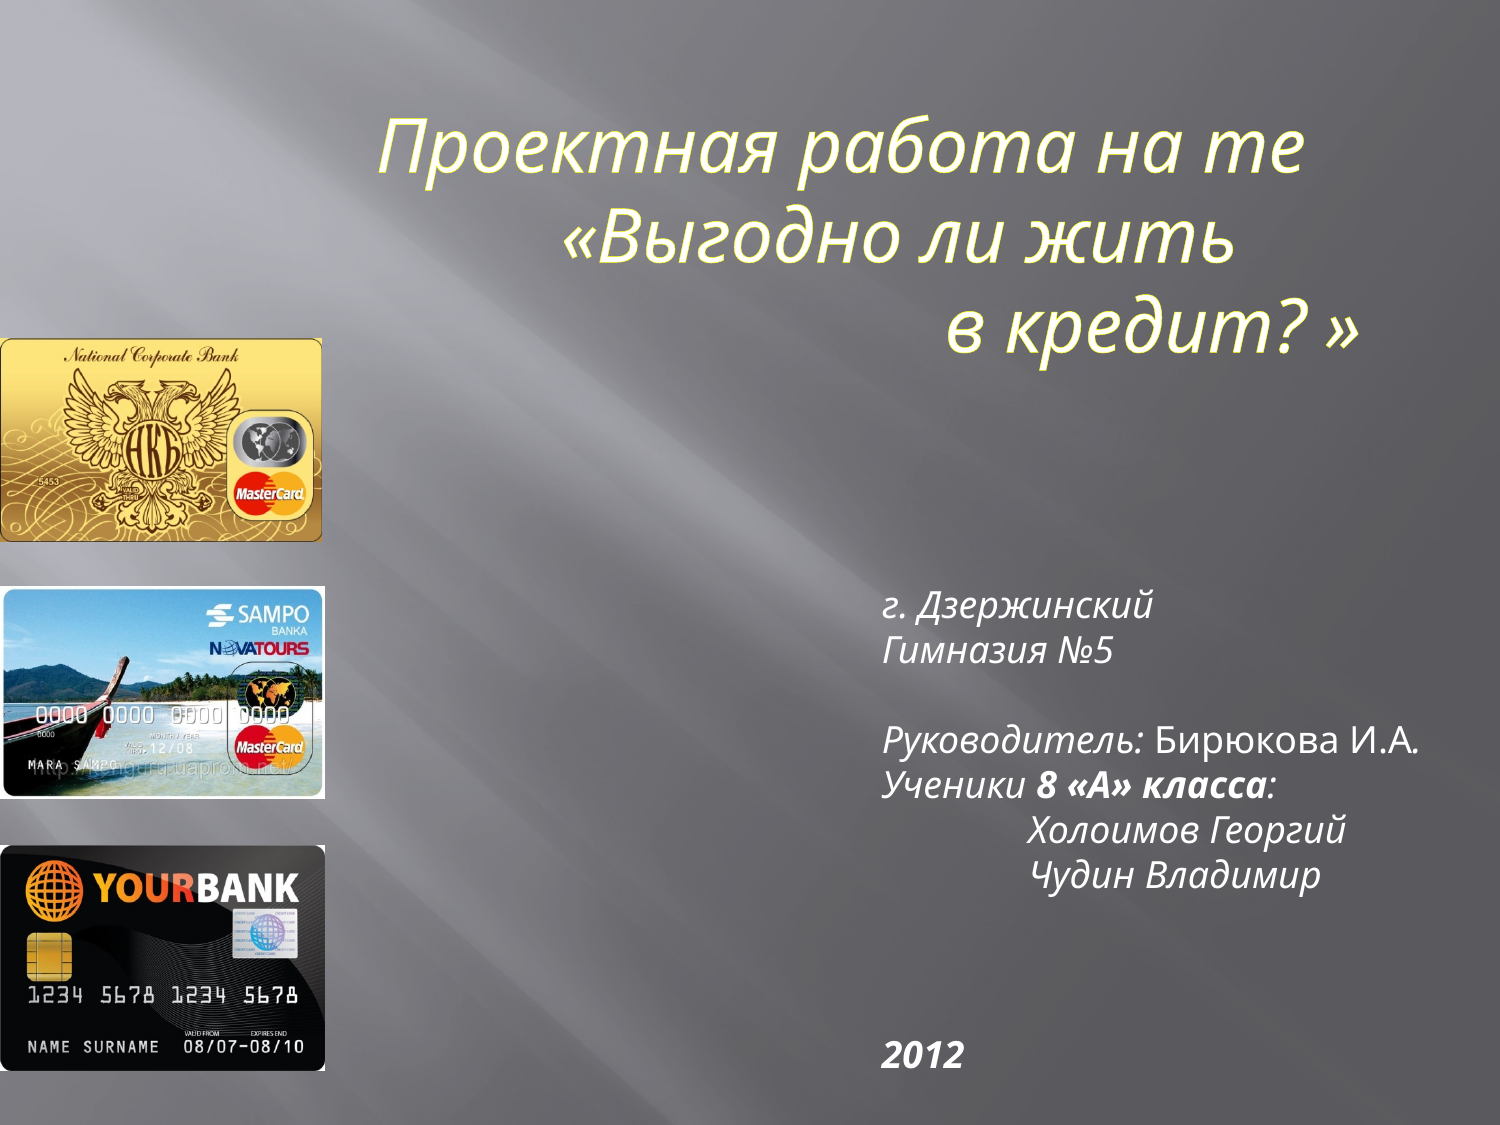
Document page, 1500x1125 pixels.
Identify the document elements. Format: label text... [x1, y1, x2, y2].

text_box Проектная работа на те «Выгодно ли жить в кредит? » [360, 89, 1459, 465]
picture [0, 337, 322, 542]
text_box г. Дзержинский Гимназия №5 Руководитель: Бирюкова И.А. Ученики 8 «A» класса: Холоимов Георгий Чудин Владимир 2012 [867, 574, 1500, 1125]
picture [0, 585, 325, 799]
picture [0, 845, 325, 1071]
